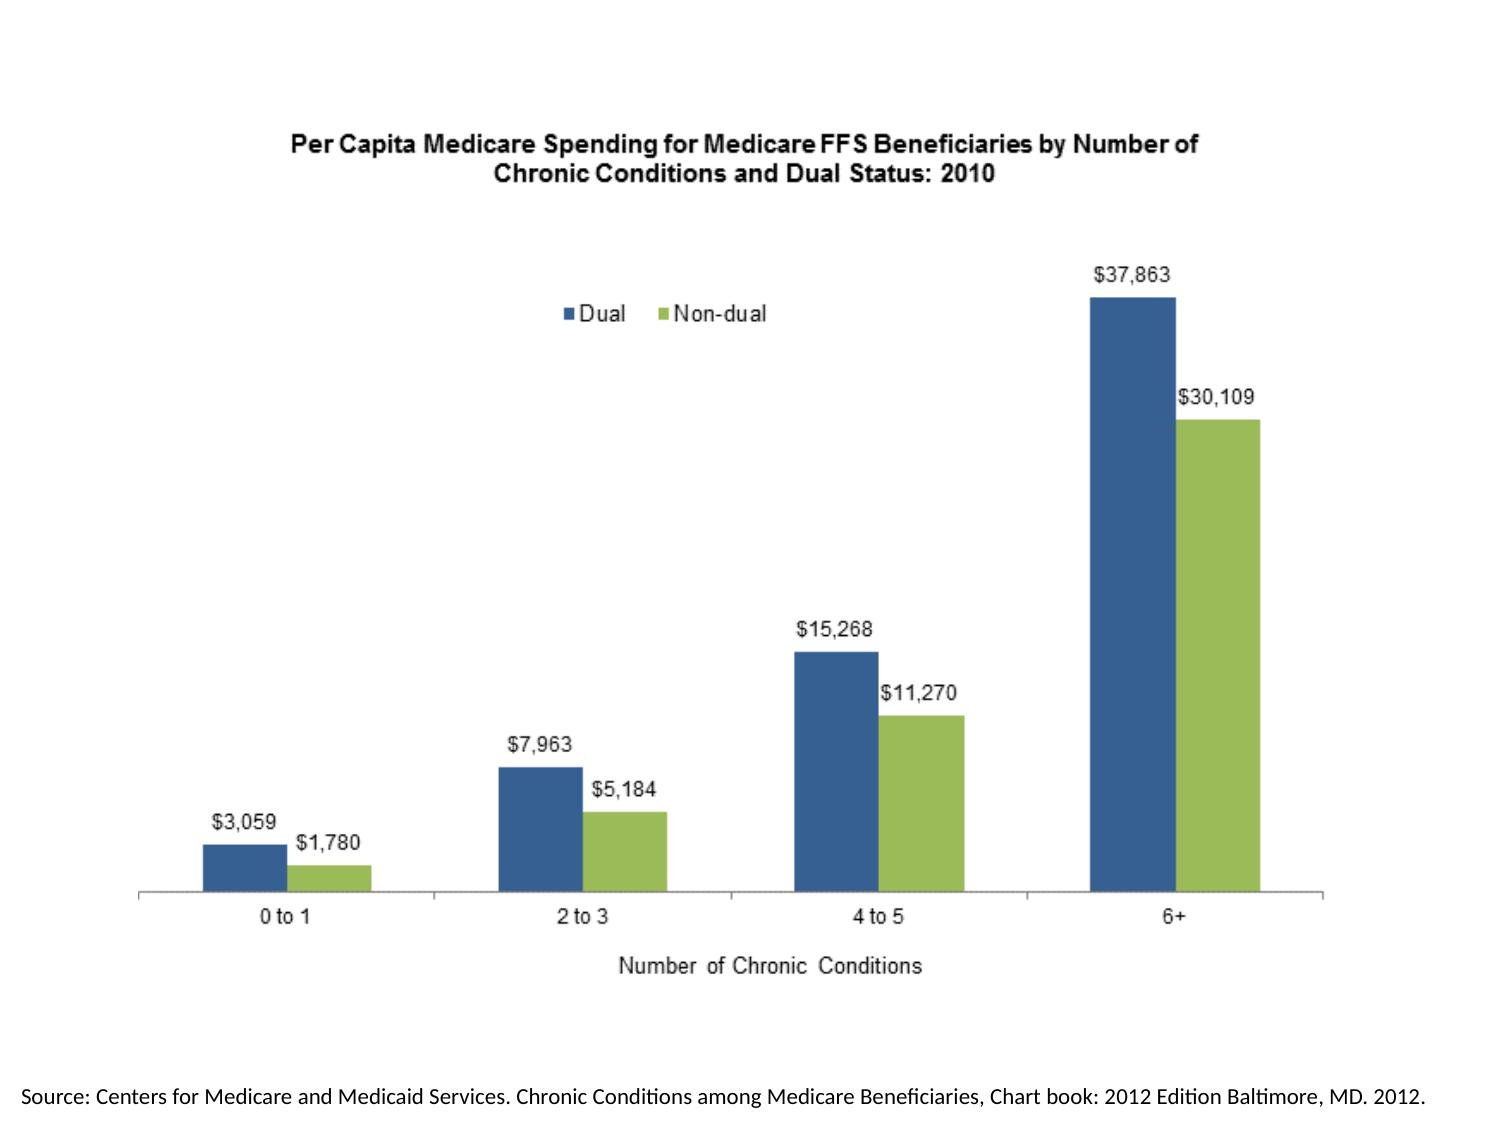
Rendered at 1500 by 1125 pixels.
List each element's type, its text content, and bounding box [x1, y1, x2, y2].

footer Source: Centers for Medicare and Medicaid Services. Chronic Conditions among Medicare Beneficiaries, Chart book: 2012 Edition Baltimore, MD. 2012. [0, 1065, 1450, 1125]
picture [137, 62, 1363, 1036]
